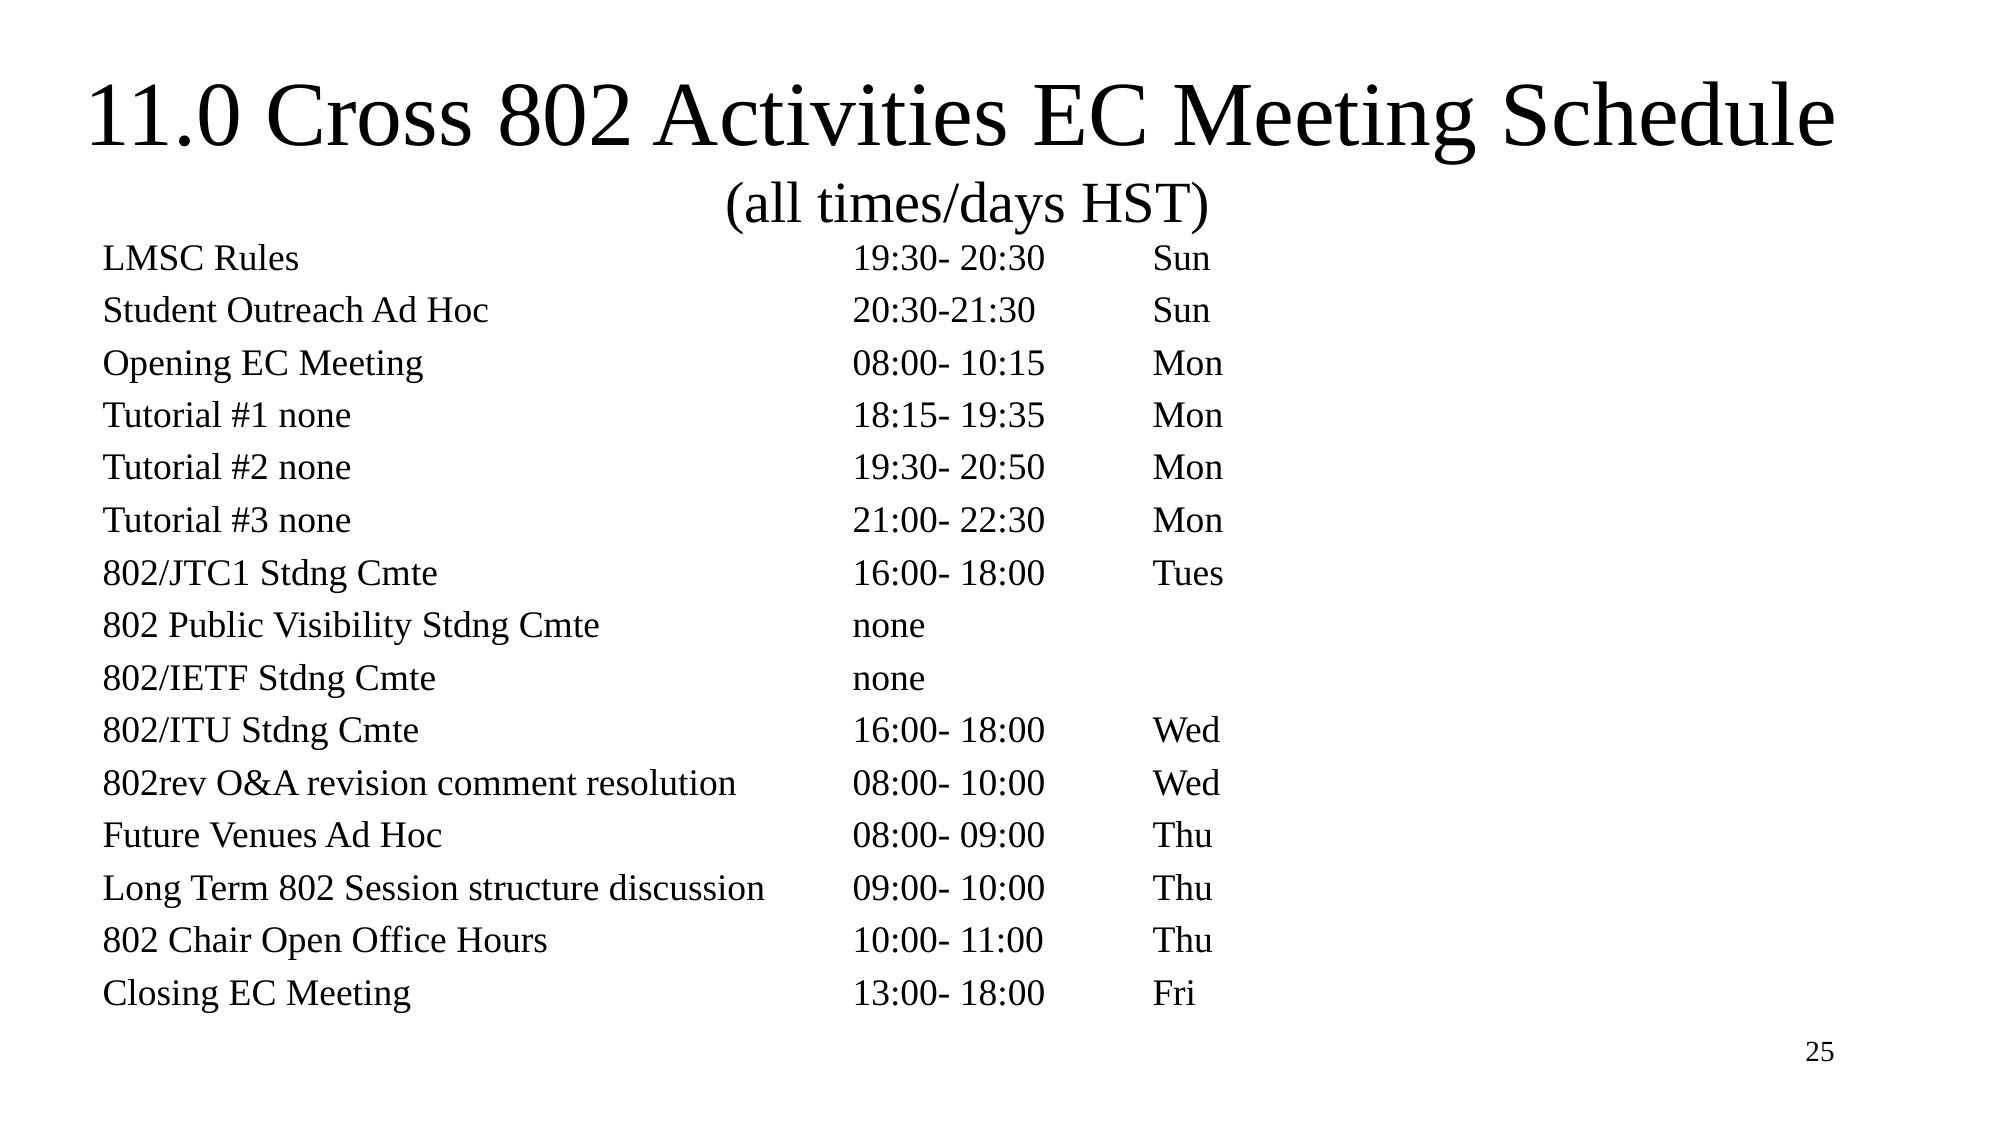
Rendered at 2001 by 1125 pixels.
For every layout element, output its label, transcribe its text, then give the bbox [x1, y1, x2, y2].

title 11.0 Cross 802 Activities EC Meeting Schedule (all times/days HST) [49, 49, 1876, 238]
list LMSC Rules 19:30- 20:30 Sun Student Outreach Ad Hoc 20:30-21:30 Sun Opening EC Meeting 08:00- 10:15 Mon Tutorial #1 none 18:15- 19:35 Mon Tutorial #2 none 19:30- 20:50 Mon Tutorial #3 none 21:00- 22:30 Mon 802/JTC1 Stdng Cmte 16:00- 18:00 Tues 802 Public Visibility Stdng Cmte none 802/IETF Stdng Cmte none 802/ITU Stdng Cmte 16:00- 18:00 Wed 802rev O&A revision comment resolution 08:00- 10:00 Wed Future Venues Ad Hoc 08:00- 09:00 Thu Long Term 802 Session structure discussion 09:00- 10:00 Thu 802 Chair Open Office Hours 10:00- 11:00 Thu Closing EC Meeting 13:00- 18:00 Fri [87, 224, 1951, 901]
slide_number 25 [1433, 1024, 1851, 1101]
